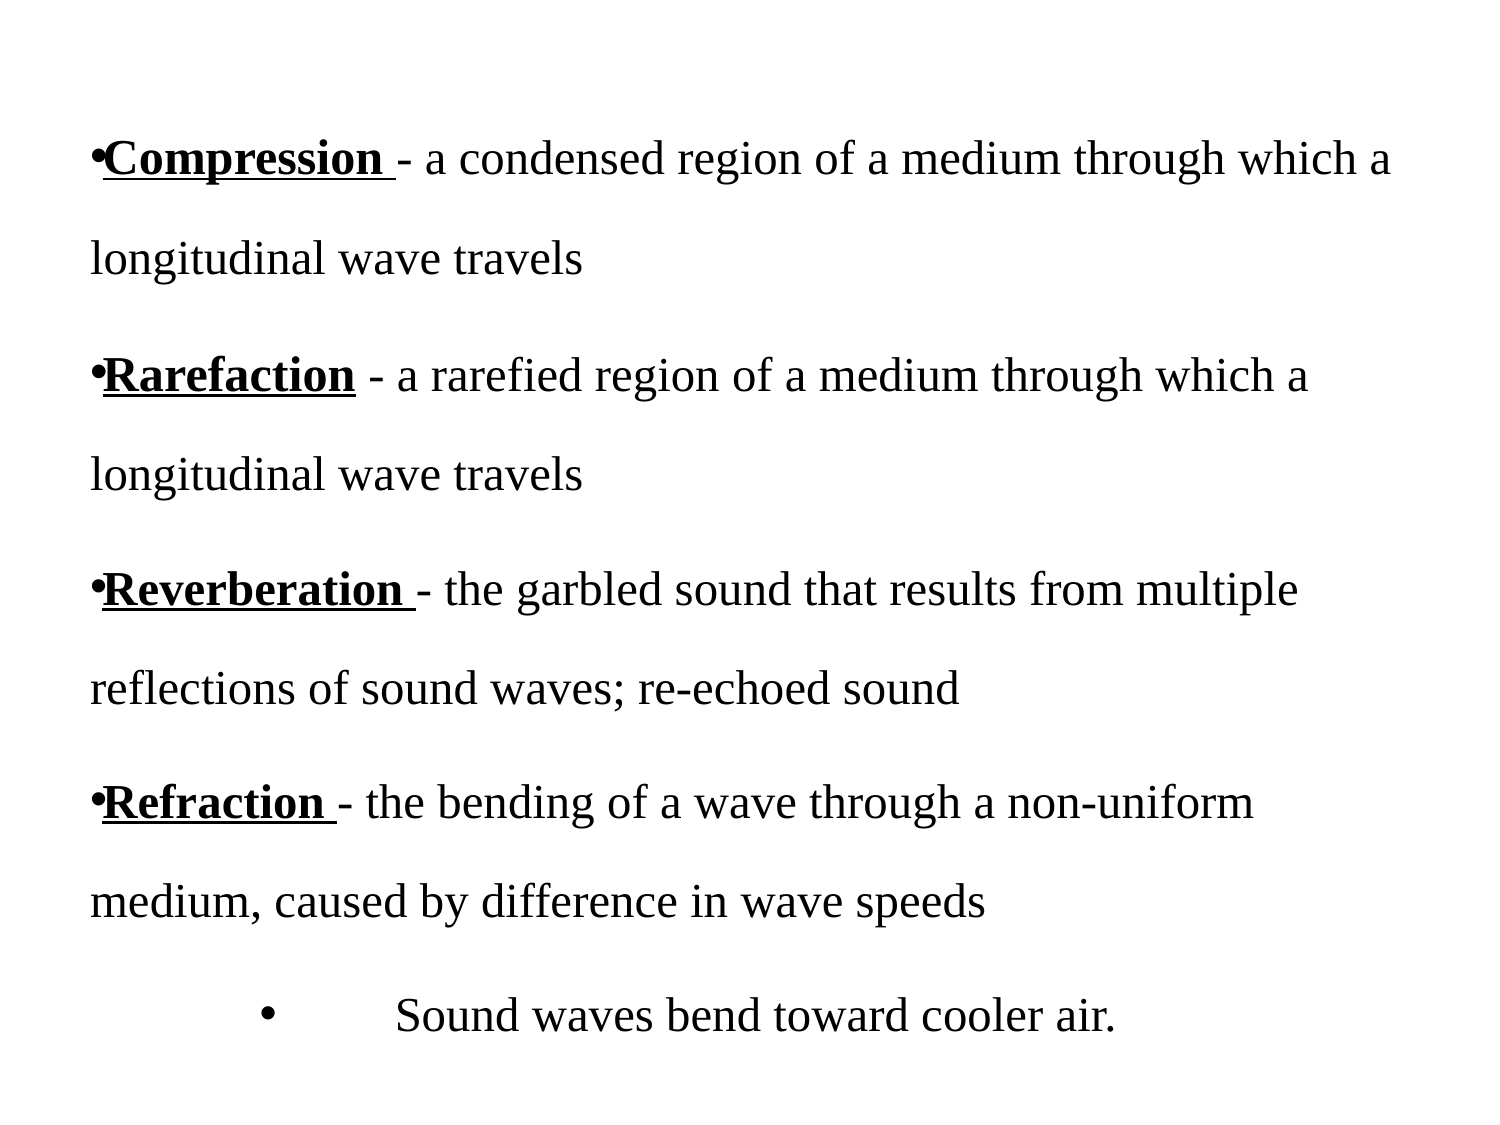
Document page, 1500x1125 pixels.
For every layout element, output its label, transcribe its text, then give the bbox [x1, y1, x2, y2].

list Compression - a condensed region of a medium through which a longitudinal wave travels Rarefaction - a rarefied region of a medium through which a longitudinal wave travels Reverberation - the garbled sound that results from multiple reflections of sound waves; re-echoed sound Refraction - the bending of a wave through a non-uniform medium, caused by difference in wave speeds Sound waves bend toward cooler air. [75, 75, 1425, 1063]
